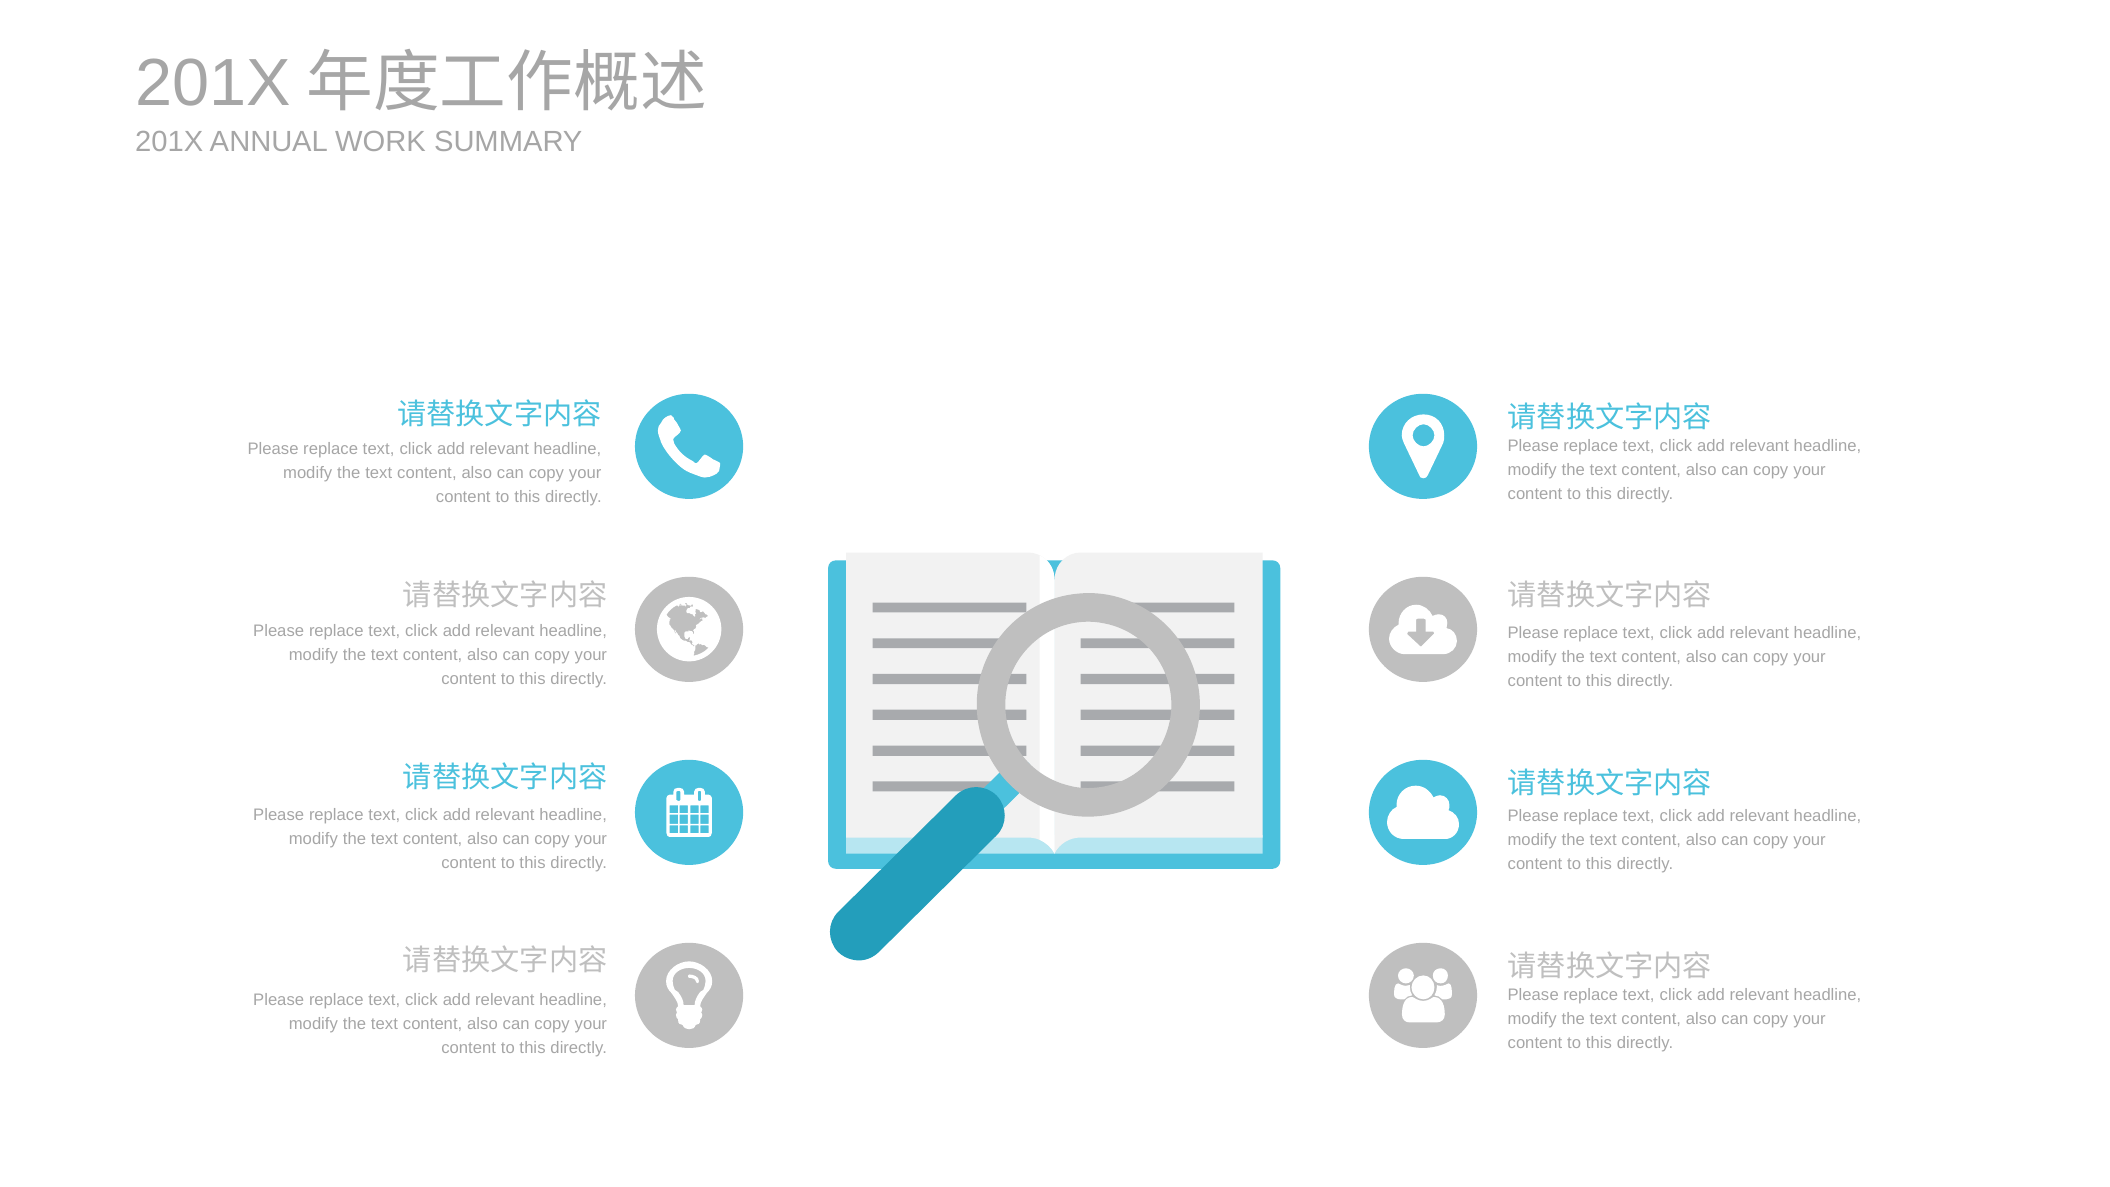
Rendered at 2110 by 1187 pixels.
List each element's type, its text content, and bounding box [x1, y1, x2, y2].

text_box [634, 759, 744, 865]
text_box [1507, 390, 1864, 504]
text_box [1368, 942, 1478, 1048]
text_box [1507, 569, 1864, 691]
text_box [1368, 759, 1478, 865]
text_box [251, 568, 608, 689]
text_box 201X ANNUAL WORK SUMMARY [135, 122, 596, 158]
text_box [634, 393, 744, 499]
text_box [246, 388, 602, 507]
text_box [827, 552, 1281, 963]
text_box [251, 750, 608, 873]
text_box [634, 942, 744, 1048]
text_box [1368, 393, 1478, 499]
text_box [634, 576, 744, 682]
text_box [1507, 756, 1864, 874]
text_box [1368, 576, 1478, 682]
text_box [1507, 939, 1864, 1053]
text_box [251, 934, 608, 1058]
text_box 201X年度工作概述 [135, 38, 783, 119]
